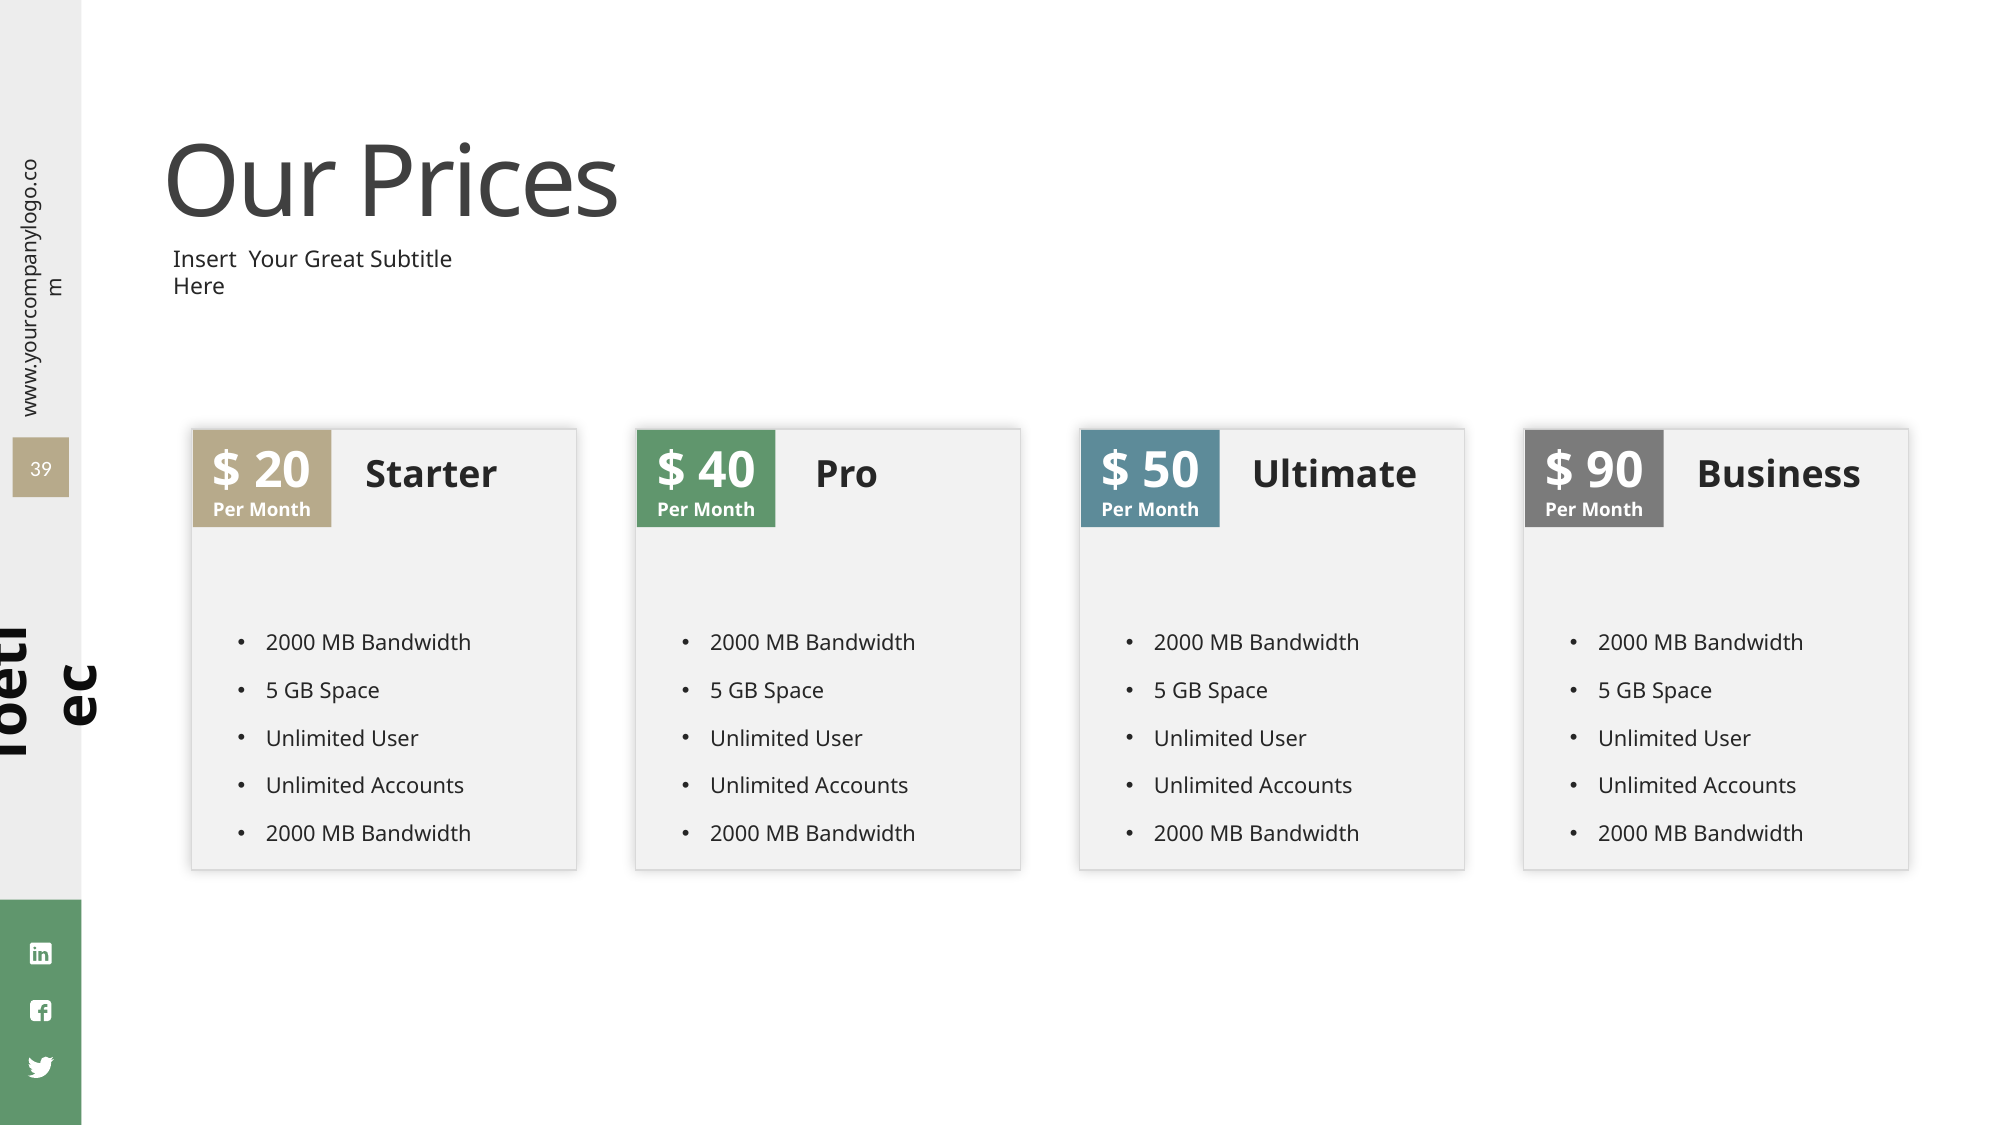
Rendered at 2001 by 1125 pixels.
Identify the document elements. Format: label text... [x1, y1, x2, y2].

text_box [191, 429, 577, 870]
text_box 2000 MB Bandwidth 5 GB Space Unlimited User Unlimited Accounts 2000 MB Bandwidth [1111, 608, 1433, 854]
text_box [1079, 429, 1465, 870]
text_box $ 90 Per Month [1525, 429, 1664, 528]
text_box $ 40 Per Month [636, 429, 776, 528]
text_box Pro [800, 442, 893, 503]
text_box 2000 MB Bandwidth 5 GB Space Unlimited User Unlimited Accounts 2000 MB Bandwidth [1555, 608, 1878, 854]
text_box [635, 429, 1021, 870]
text_box Our Prices [147, 116, 677, 236]
text_box Starter [350, 442, 513, 503]
text_box $ 20 Per Month [192, 429, 332, 528]
text_box 2000 MB Bandwidth 5 GB Space Unlimited User Unlimited Accounts 2000 MB Bandwidth [667, 608, 989, 854]
text_box Business [1681, 442, 1877, 503]
text_box Insert Your Great Subtitle Here [158, 237, 512, 307]
text_box $ 50 Per Month [1081, 429, 1220, 528]
text_box [1523, 429, 1909, 870]
text_box 2000 MB Bandwidth 5 GB Space Unlimited User Unlimited Accounts 2000 MB Bandwidth [222, 608, 545, 854]
text_box Ultimate [1237, 442, 1433, 503]
slide_number 39 [12, 437, 69, 498]
